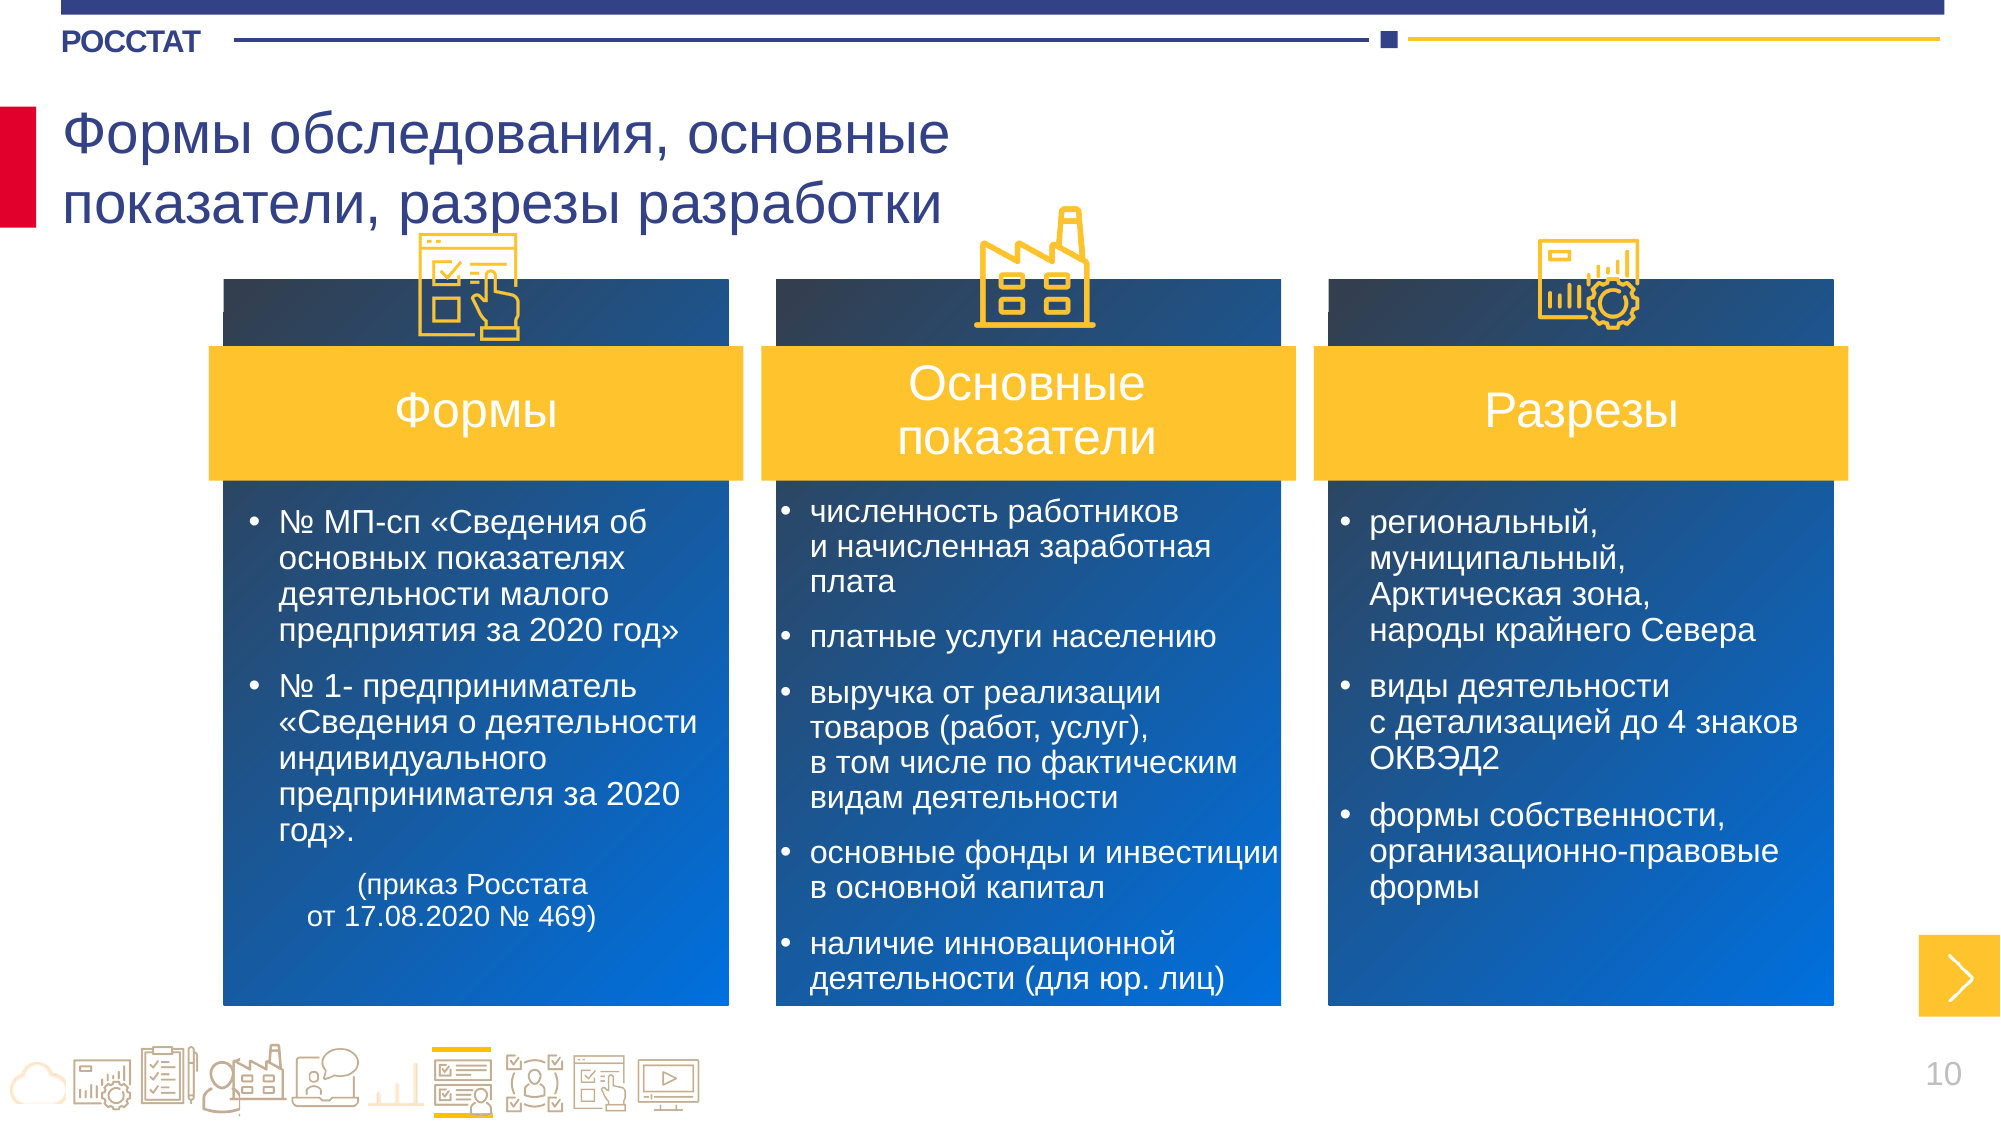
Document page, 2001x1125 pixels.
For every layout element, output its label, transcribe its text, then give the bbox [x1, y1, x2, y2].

picture [969, 194, 1100, 338]
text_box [10, 1032, 707, 1125]
list Формы [233, 366, 720, 457]
list Формы обследования, основные показатели, разрезы разработки [47, 87, 1005, 242]
list численность работников и начисленная заработная плата платные услуги населению выручка от реализации товаров (работ, услуг), в том числе по фактическим видам деятельности основные фонды и инвестиции в основной капитал наличие инновационной деятельности (для юр. лиц) [765, 487, 1298, 1002]
list № МП-сп «Сведения об основных показателях деятельности малого предприятия за 2020 год» № 1- предприниматель «Сведения о деятельности индивидуального предпринимателя за 2020 год». (приказ Росстата от 17.08.2020 № 469) [233, 497, 720, 972]
list региональный, муниципальный, Арктическая зона, народы крайнего Севера виды деятельности с детализацией до 4 знаков ОКВЭД2 формы собственности, организационно-правовые формы [1324, 497, 1833, 972]
picture [1527, 226, 1646, 345]
list Основные показатели [784, 366, 1271, 457]
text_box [233, 30, 1941, 118]
list Разрезы [1339, 366, 1826, 457]
picture [393, 202, 543, 352]
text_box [1918, 934, 2000, 1017]
slide_number 10 [1527, 1042, 1978, 1103]
